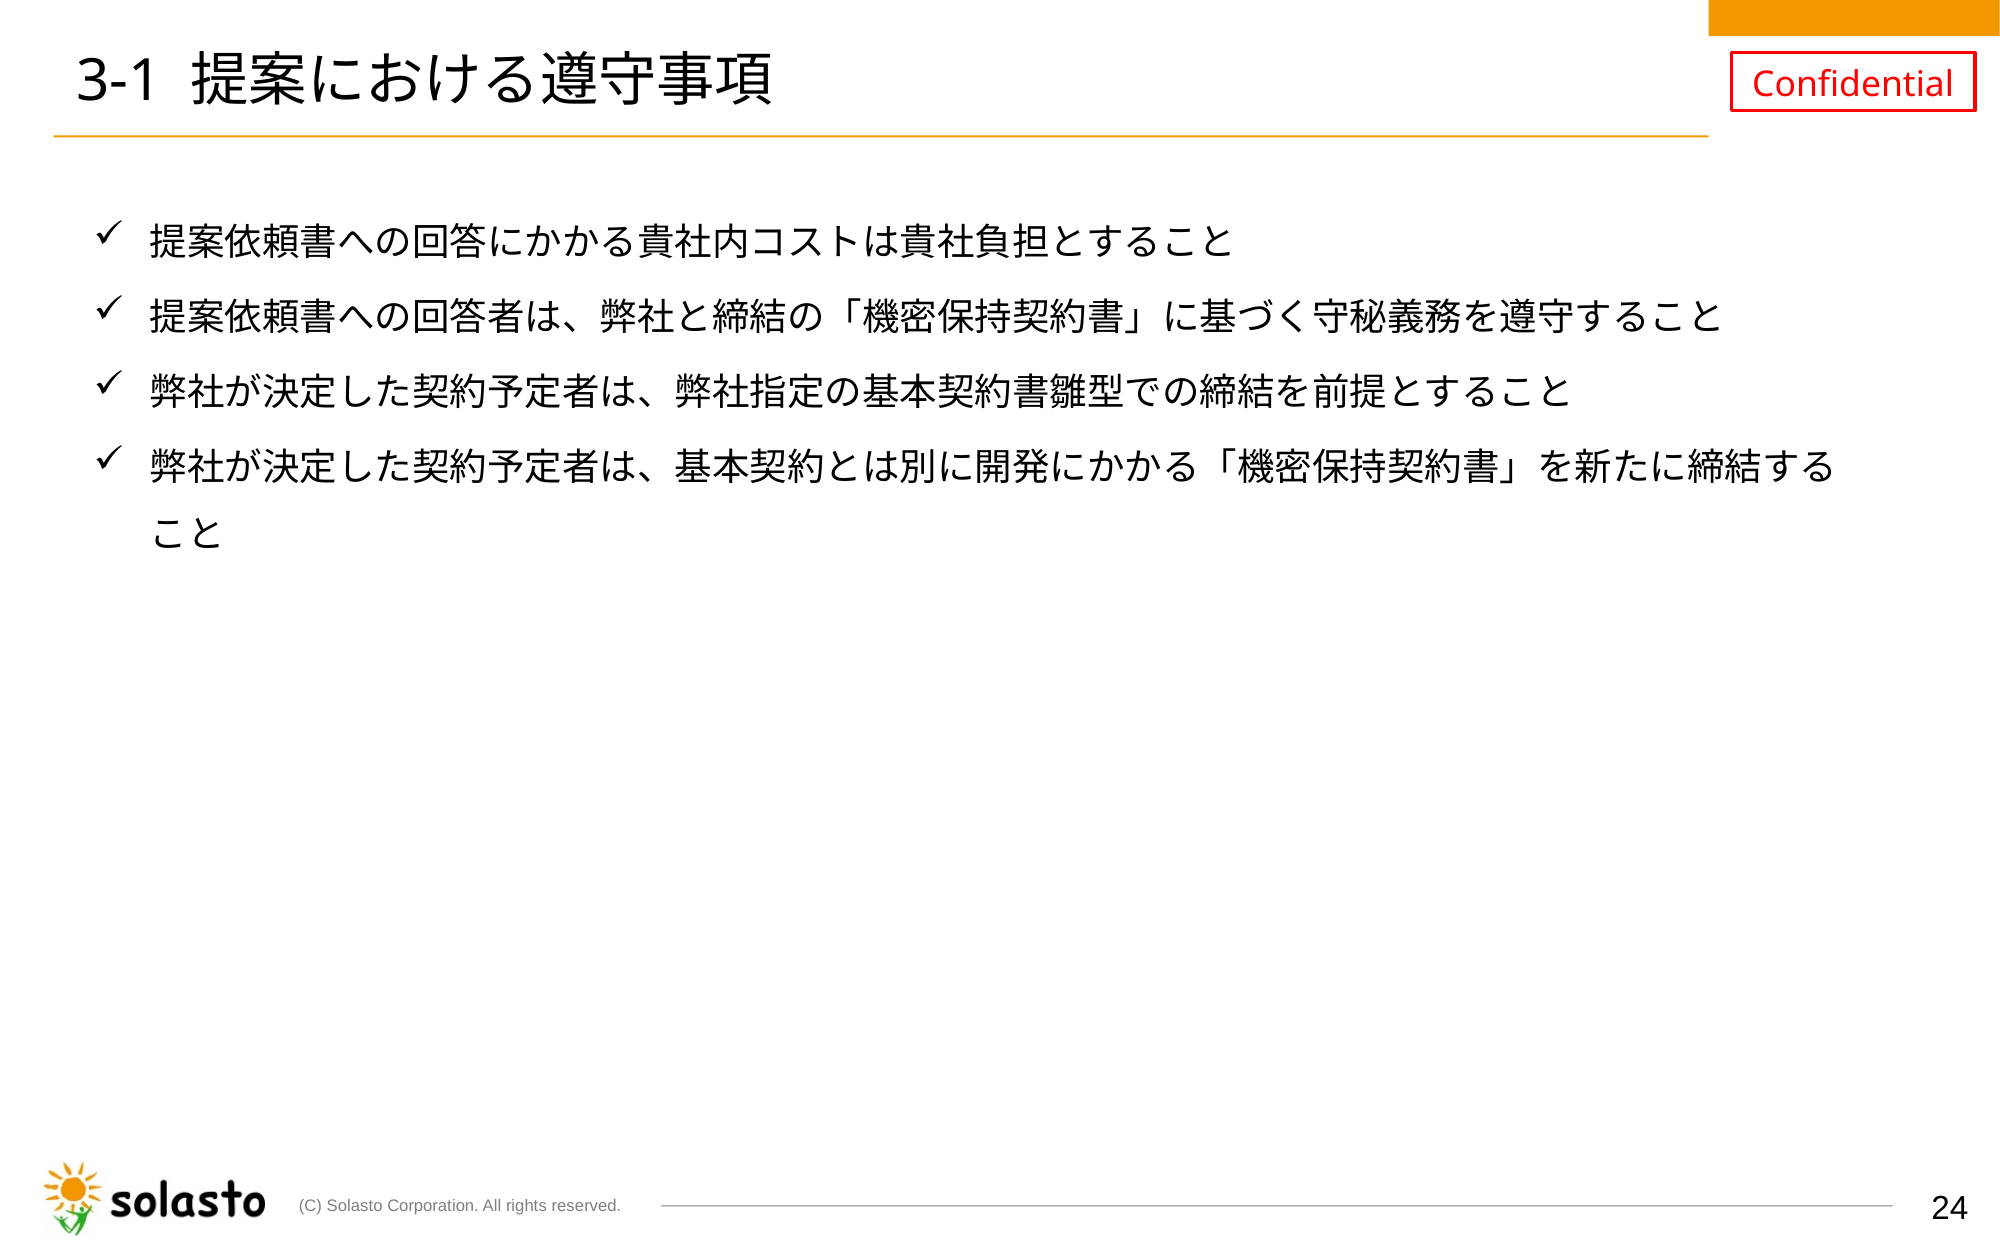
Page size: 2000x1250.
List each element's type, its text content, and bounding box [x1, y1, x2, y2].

text_box 提案依頼書への回答にかかる貴社内コストは貴社負担とすること 提案依頼書への回答者は、弊社と締結の「機密保持契約書」に基づく守秘義務を遵守すること 弊社が決定した契約予定者は、弊社指定の基本契約書雛型での締結を前提とすること 弊社が決定した契約予定者は、基本契約とは別に開発にかかる「機密保持契約書」を新たに締結すること [78, 187, 1886, 1003]
title 3-1 提案における遵守事項 [61, 34, 1709, 121]
picture [43, 1161, 265, 1238]
